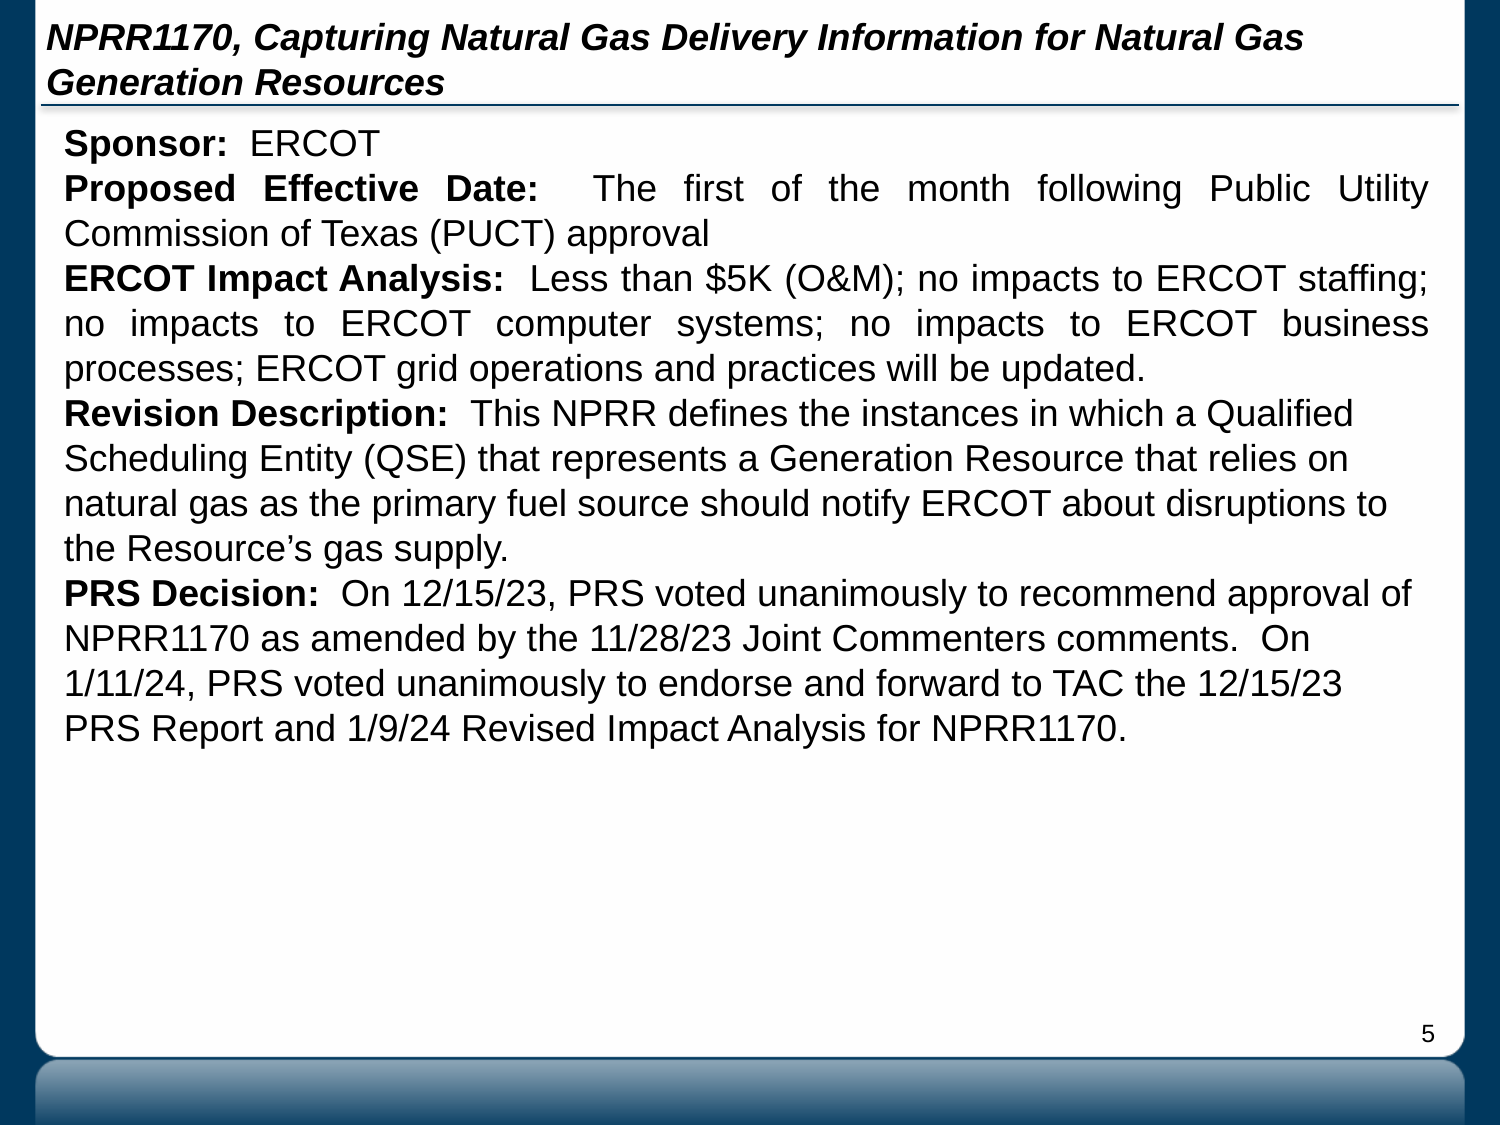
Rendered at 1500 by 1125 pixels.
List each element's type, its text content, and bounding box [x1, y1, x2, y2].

title NPRR1170, Capturing Natural Gas Delivery Information for Natural Gas Generation Resources [31, 20, 1464, 97]
text_box Sponsor: ERCOT Proposed Effective Date: The first of the month following Public Utility Commission of Texas (PUCT) approval ERCOT Impact Analysis: Less than $5K (O&M); no impacts to ERCOT staffing; no impacts to ERCOT computer systems; no impacts to ERCOT business processes; ERCOT grid operations and practices will be updated. Revision Description: This NPRR defines the instances in which a Qualified Scheduling Entity (QSE) that represents a Generation Resource that relies on natural gas as the primary fuel source should notify ERCOT about disruptions to the Resource’s gas supply. PRS Decision: On 12/15/23, PRS voted unanimously to recommend approval of NPRR1170 as amended by the 11/28/23 Joint Commenters comments. On 1/11/24, PRS voted unanimously to endorse and forward to TAC the 12/15/23 PRS Report and 1/9/24 Revised Impact Analysis for NPRR1170. [11, 111, 1444, 756]
picture [35, 0, 1465, 1125]
